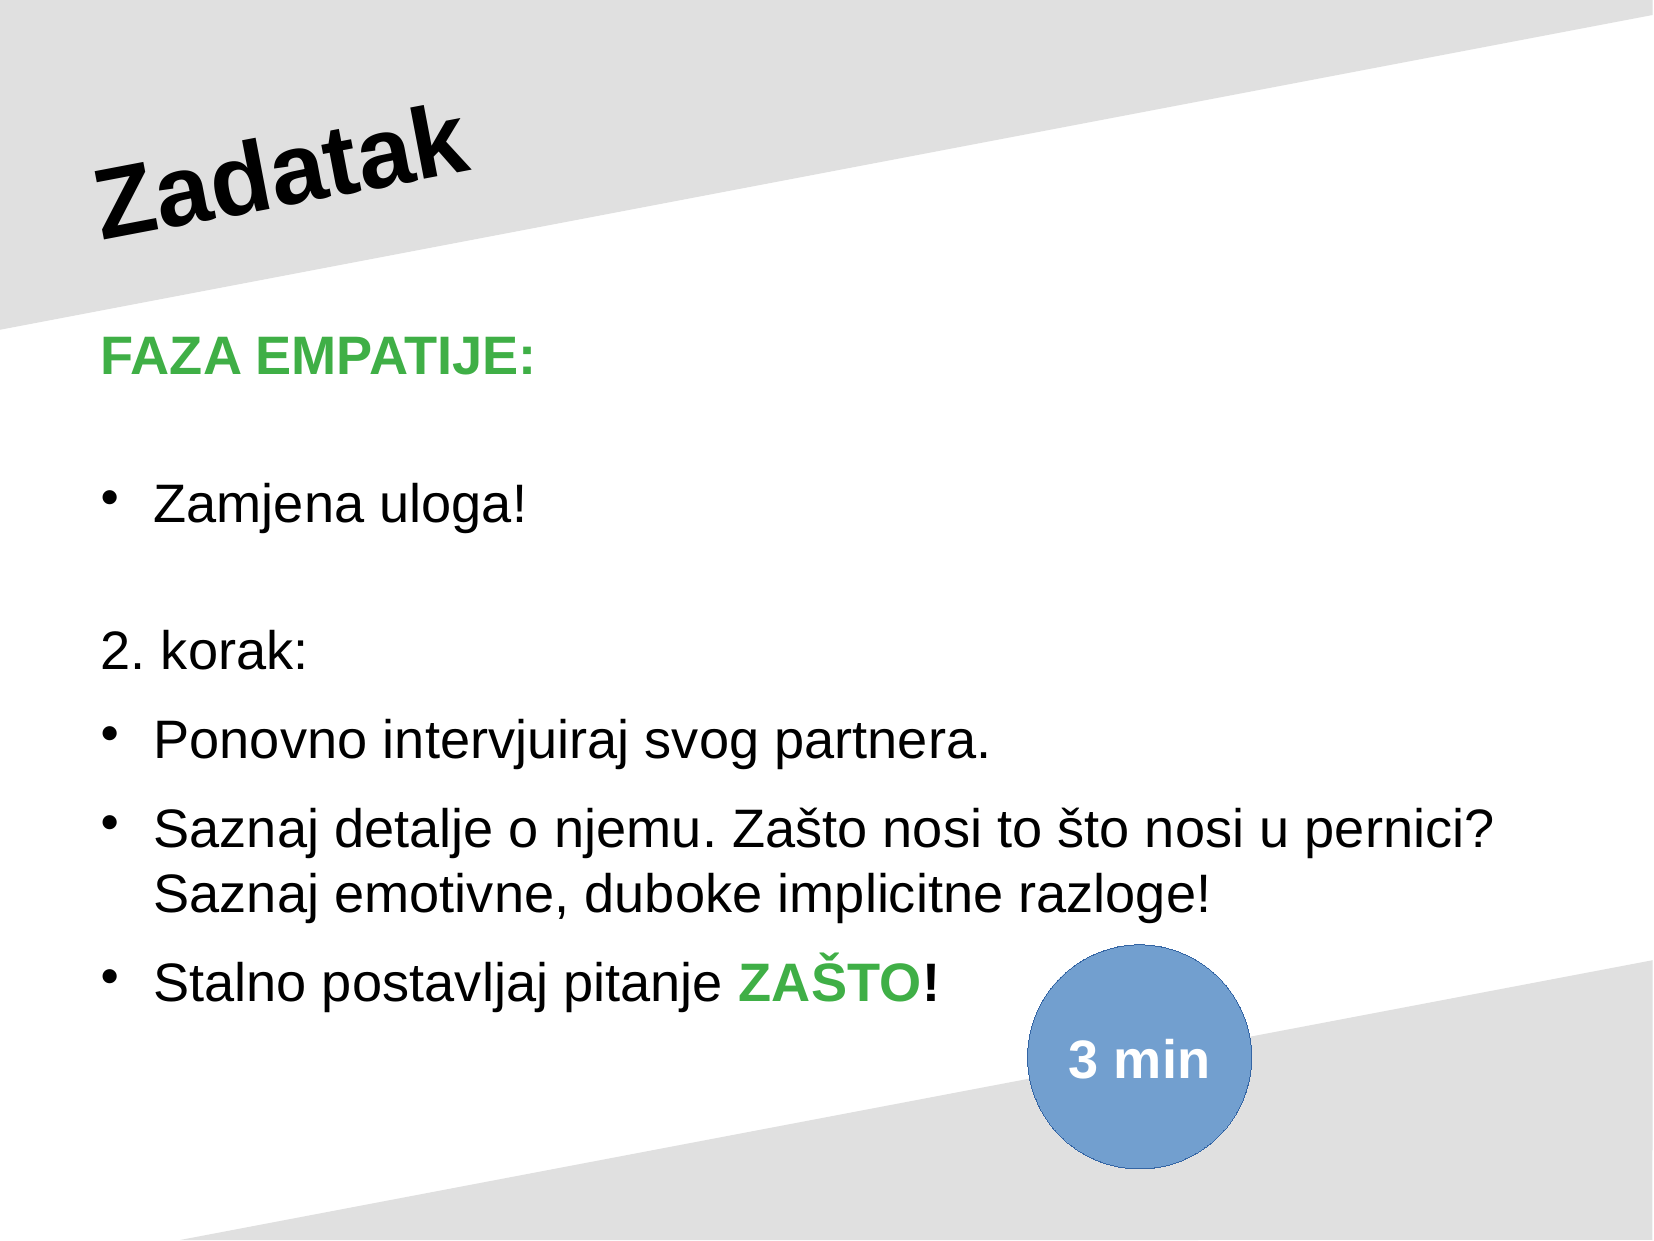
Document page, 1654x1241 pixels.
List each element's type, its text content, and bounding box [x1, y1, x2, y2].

text_box 3 min [1027, 944, 1252, 1169]
text_box FAZA EMPATIJE: Zamjena uloga! 2. korak: Ponovno intervjuiraj svog partnera. Saznaj detalje o njemu. Zašto nosi to što nosi u pernici? Saznaj emotivne, duboke implicitne razloge! Stalno postavljaj pitanje ZAŠTO! [82, 319, 1537, 1039]
text_box Zadatak [83, 0, 1470, 261]
